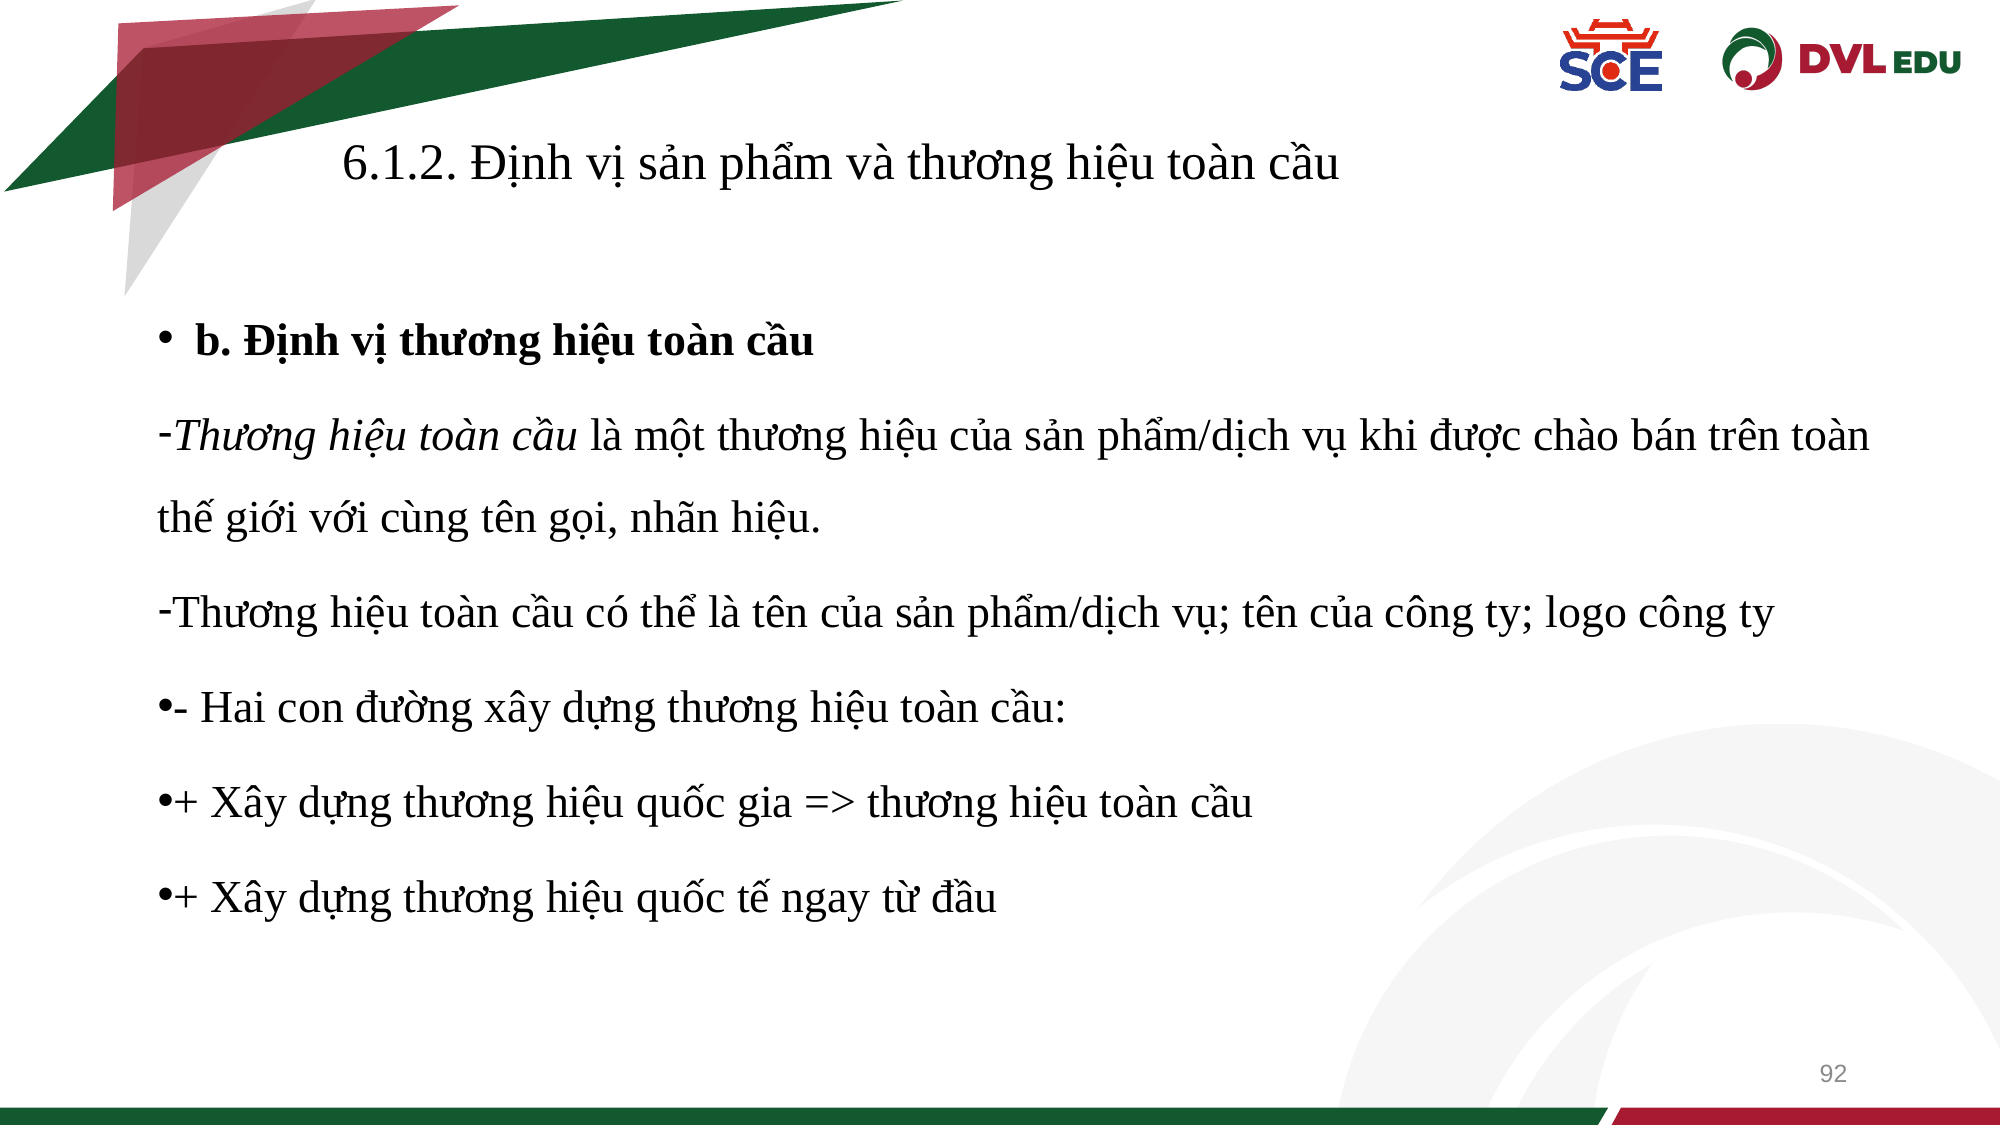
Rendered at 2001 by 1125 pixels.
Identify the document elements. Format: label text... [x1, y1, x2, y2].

picture [1559, 19, 1667, 91]
title 6.1.2. Định vị sản phẩm và thương hiệu toàn cầu [327, 128, 1891, 199]
list b. Định vị thương hiệu toàn cầu Thương hiệu toàn cầu là một thương hiệu của sản phẩm/dịch vụ khi được chào bán trên toàn thế giới với cùng tên gọi, nhãn hiệu. Thương hiệu toàn cầu có thể là tên của sản phẩm/dịch vụ; tên của công ty; logo công ty - Hai con đường xây dựng thương hiệu toàn cầu: + Xây dựng thương hiệu quốc gia => thương hiệu toàn cầu + Xây dựng thương hiệu quốc tế ngay từ đầu [142, 274, 1915, 1049]
picture [1722, 27, 1961, 91]
slide_number 92 [1412, 1042, 1863, 1103]
